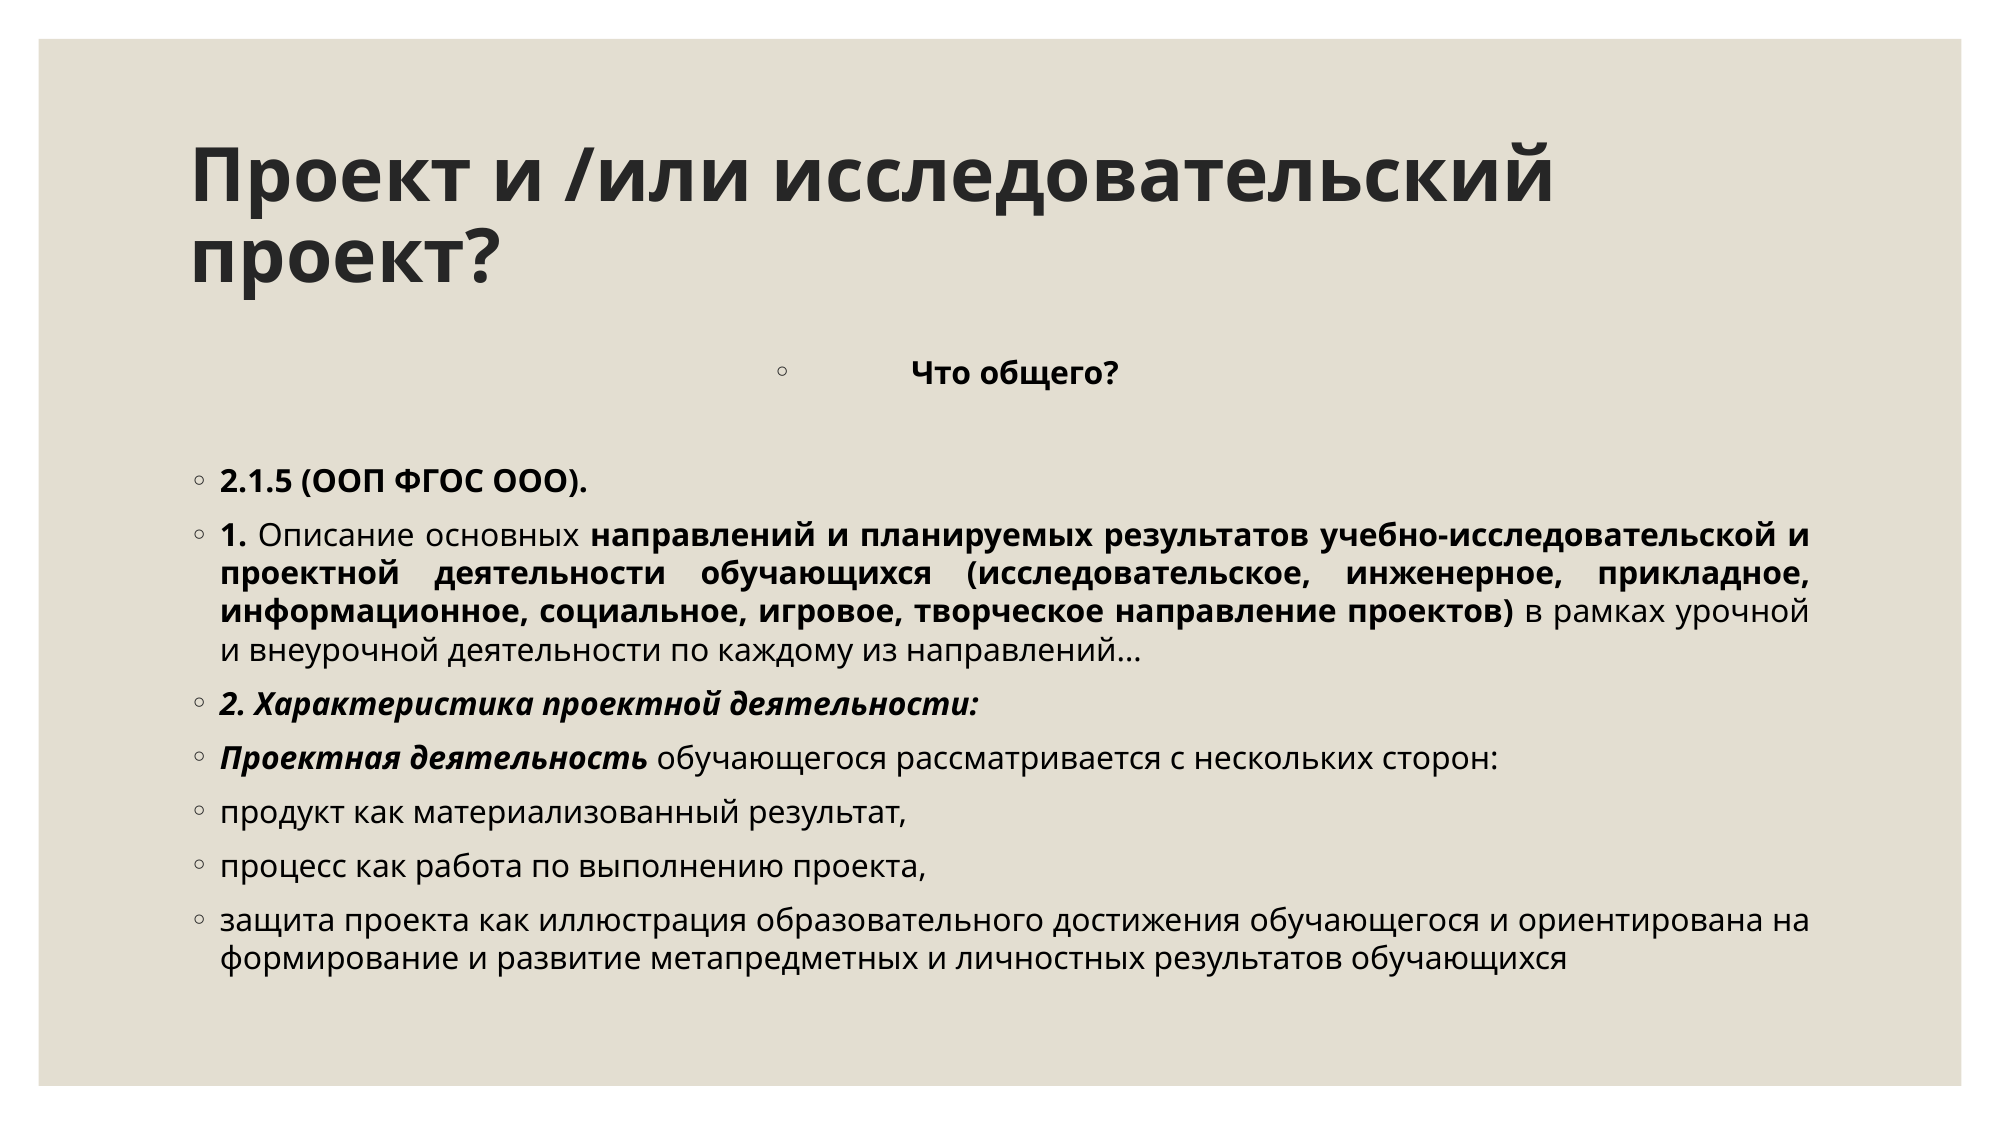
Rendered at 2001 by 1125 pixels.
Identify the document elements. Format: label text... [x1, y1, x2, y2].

title Проект и /или исследовательский проект? [174, 105, 1825, 331]
list Что общего? 2.1.5 (ООП ФГОС ООО). 1. Описание основных направлений и планируемых результатов учебно-исследовательской и проектной деятельности обучающихся (исследовательское, инженерное, прикладное, информационное, социальное, игровое, творческое направление проектов) в рамках урочной и внеурочной деятельности по каждому из направлений… 2. Характеристика проектной деятельности: Проектная деятельность обучающегося рассматривается с нескольких сторон: продукт как материализованный результат, процесс как работа по выполнению проекта, защита проекта как иллюстрация образовательного достижения обучающегося и ориентирована на формирование и развитие метапредметных и личностных результатов обучающихся [174, 345, 1825, 990]
